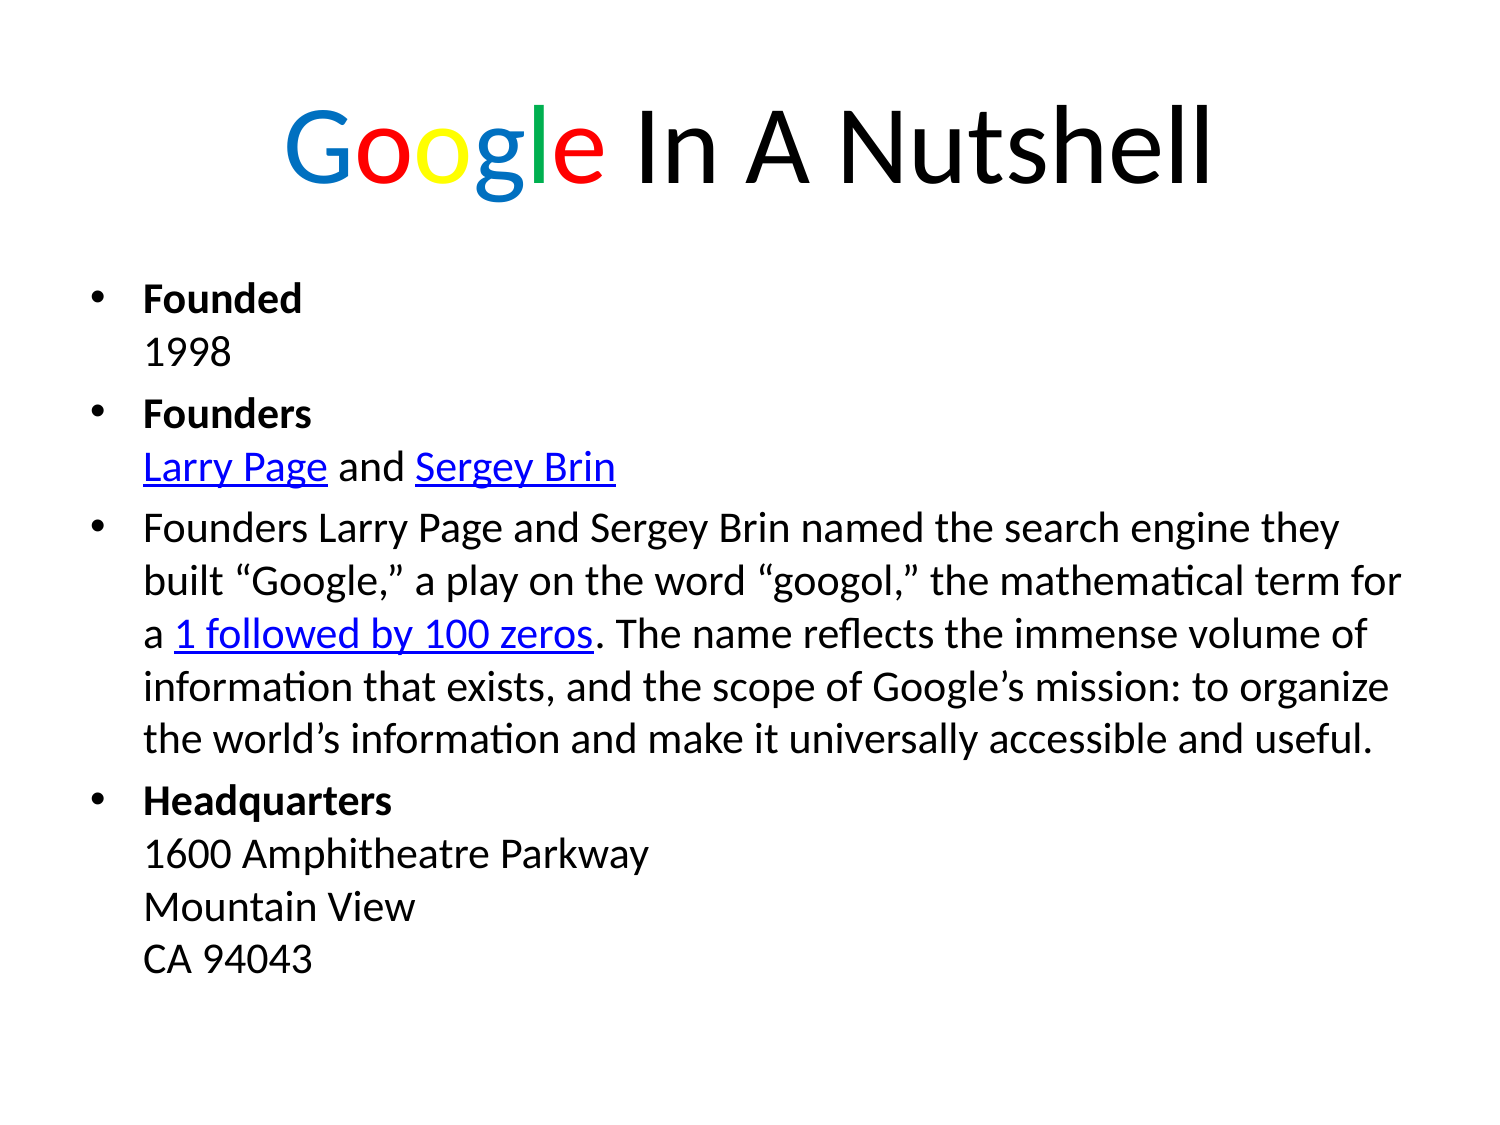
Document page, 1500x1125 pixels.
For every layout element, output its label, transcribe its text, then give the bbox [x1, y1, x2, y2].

title Google In A Nutshell [75, 45, 1425, 233]
list Founded 1998 Founders Larry Page and Sergey Brin Founders Larry Page and Sergey Brin named the search engine they built “Google,” a play on the word “googol,” the mathematical term for a 1 followed by 100 zeros. The name reflects the immense volume of information that exists, and the scope of Google’s mission: to organize the world’s information and make it universally accessible and useful. Headquarters 1600 Amphitheatre Parkway Mountain View CA 94043 [75, 262, 1425, 1005]
